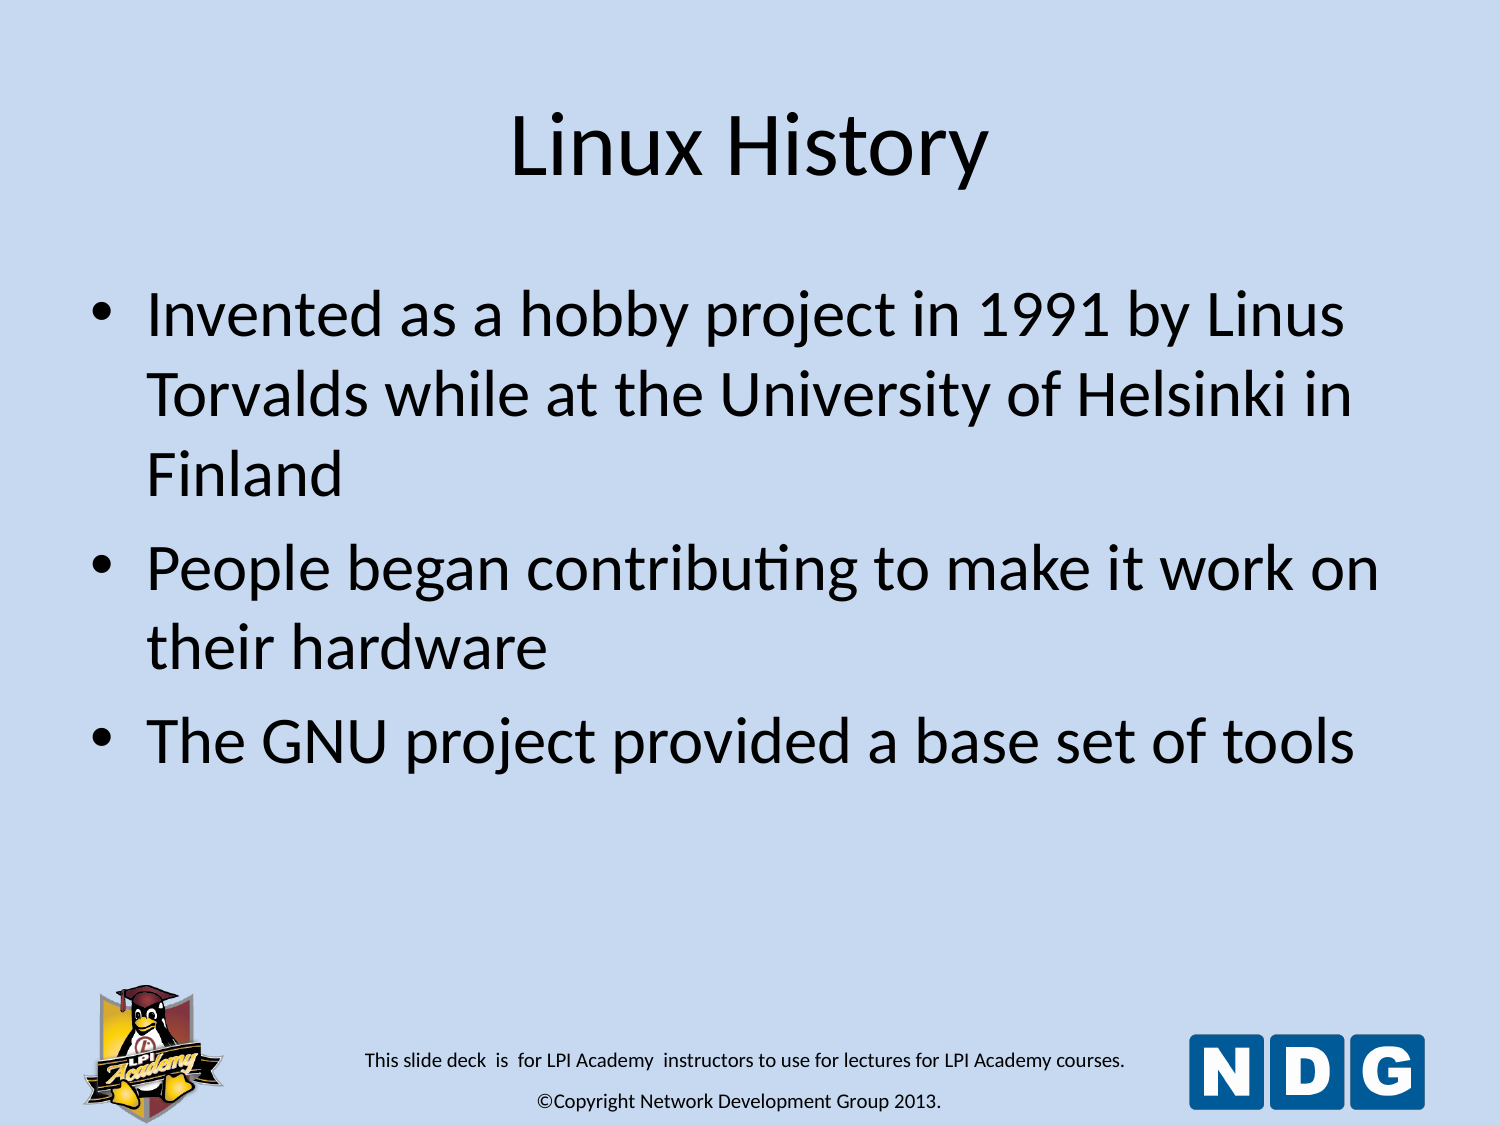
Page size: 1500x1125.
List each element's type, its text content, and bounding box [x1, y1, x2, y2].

picture [1189, 1034, 1425, 1110]
list Invented as a hobby project in 1991 by Linus Torvalds while at the University of Helsinki in Finland People began contributing to make it work on their hardware The GNU project provided a base set of tools [75, 262, 1425, 1005]
picture [75, 1005, 229, 1125]
title Linux History [75, 45, 1425, 233]
